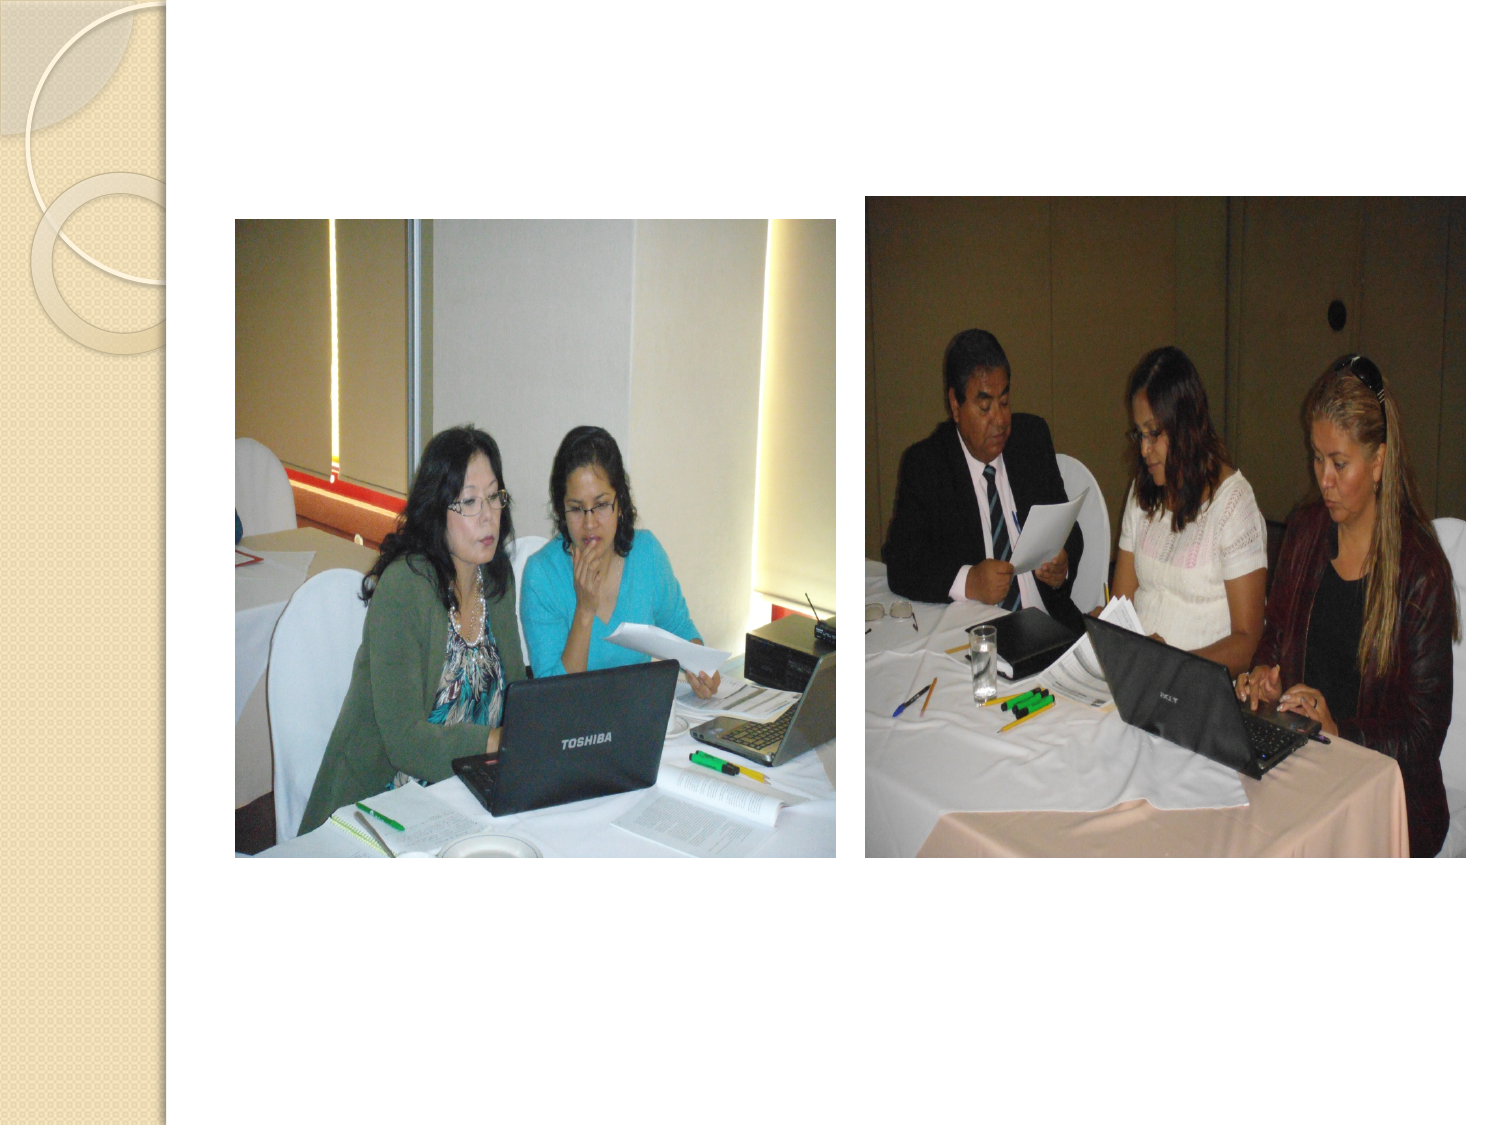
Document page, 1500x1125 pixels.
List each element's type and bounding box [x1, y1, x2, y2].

list [235, 219, 836, 858]
list [865, 196, 1466, 858]
